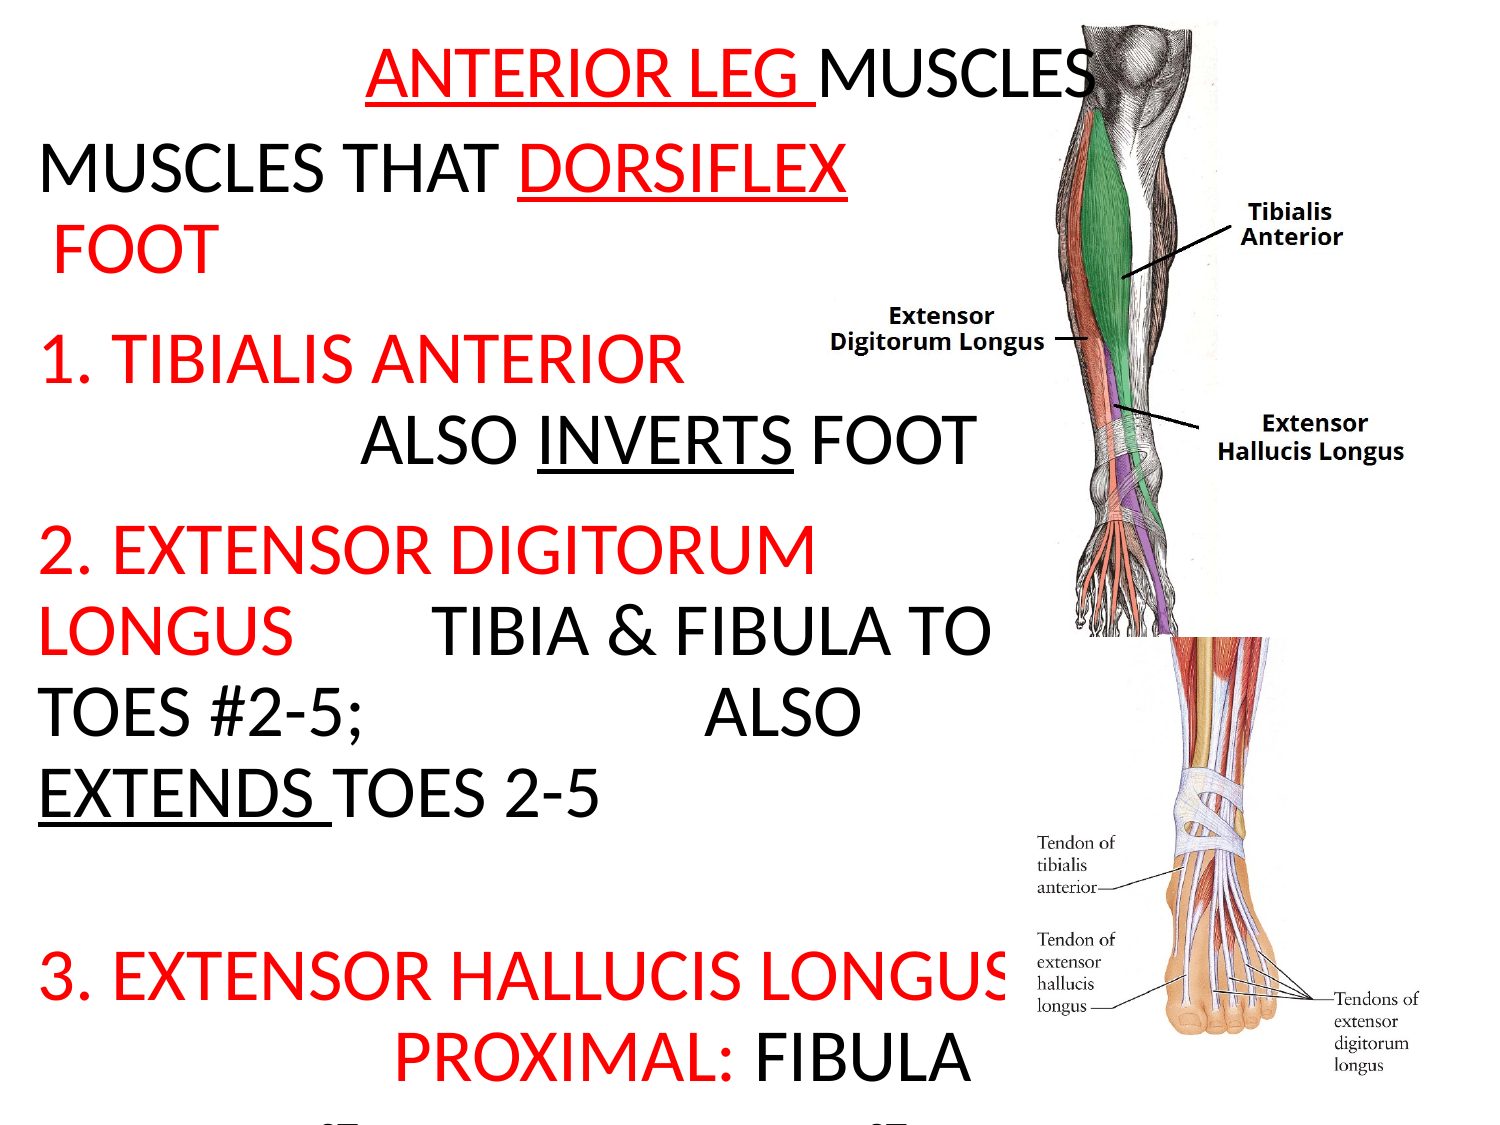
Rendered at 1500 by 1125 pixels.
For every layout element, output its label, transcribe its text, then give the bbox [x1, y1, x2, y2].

list Muscles that dorsiflex foot 1. Tibialis anterior also inverts foot 2. Extensor digitorum longus Tibia & fibula to toes #2-5; also extends toes 2-5 3. Extensor hallucis longus Proximal: Fibula Distal: 1st toe; extends 1st toe [37, 120, 1002, 1083]
title Anterior Leg Muscles [350, 0, 1500, 120]
picture [816, 11, 1431, 1088]
